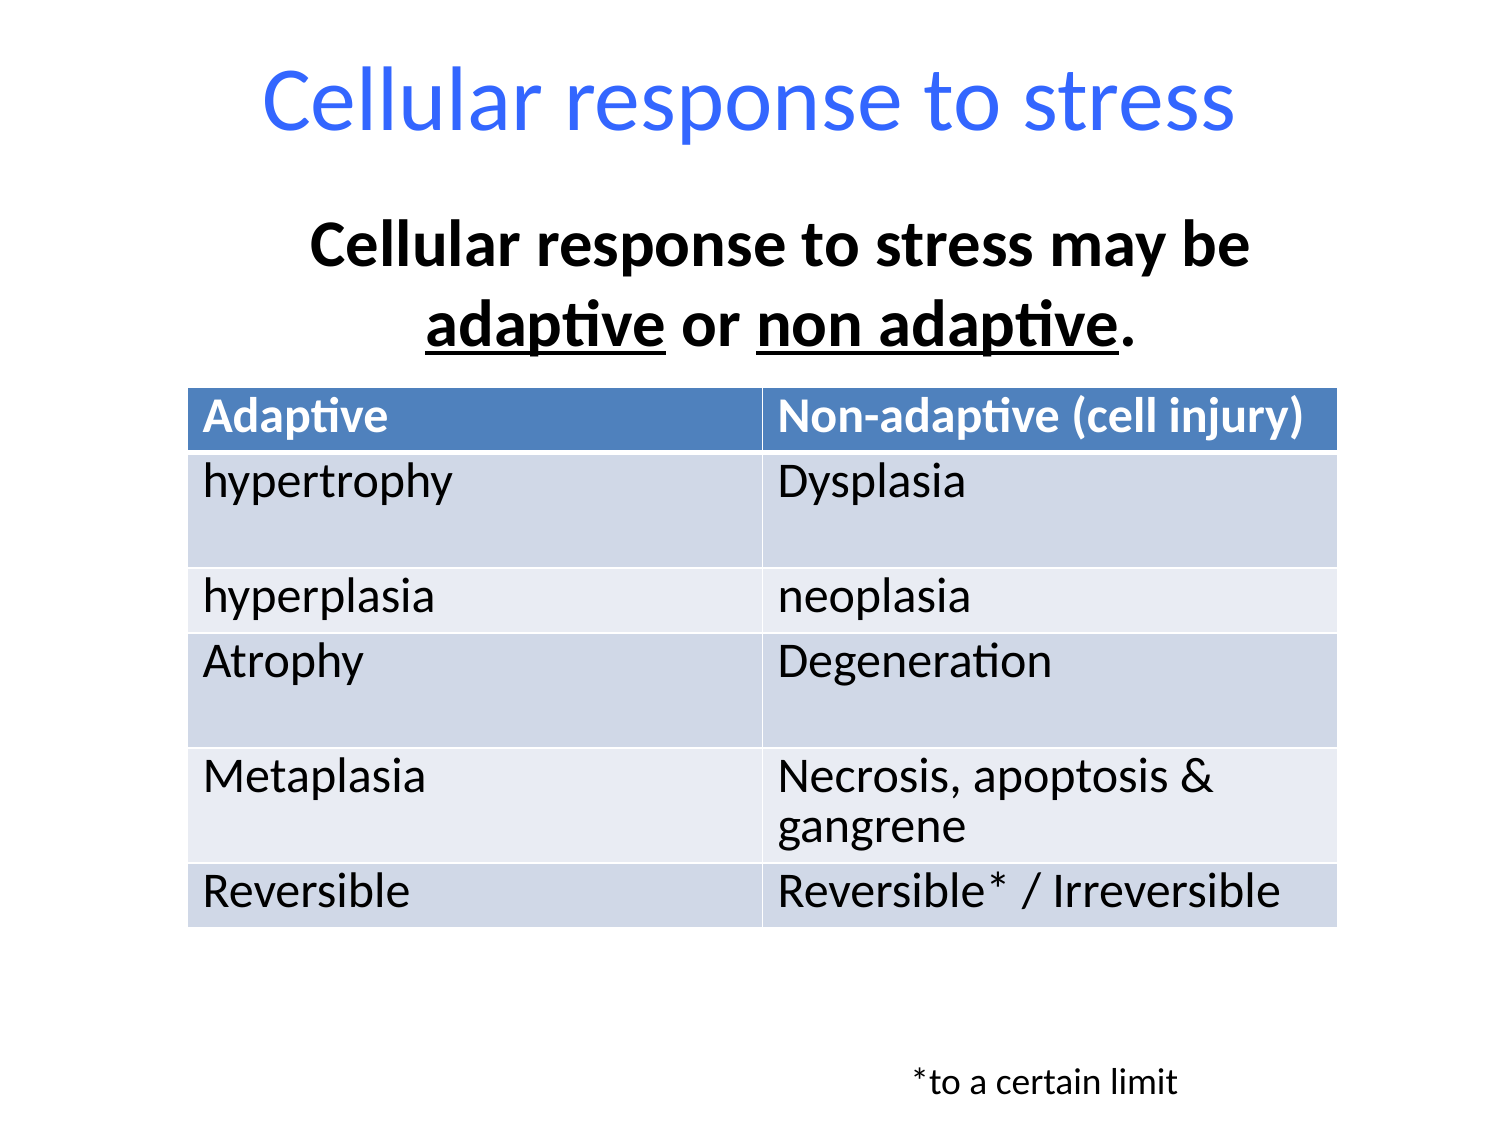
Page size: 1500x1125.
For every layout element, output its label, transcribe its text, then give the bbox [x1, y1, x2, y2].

table_cell neoplasia [763, 569, 1337, 632]
text_box [0, 281, 1500, 1125]
table_cell Necrosis, apoptosis & gangrene [763, 749, 1337, 862]
text_box Cellular response to stress may be adaptive or non adaptive. [224, 192, 1338, 368]
table_cell Metaplasia [188, 749, 762, 862]
text_box *to a certain limit [895, 1049, 1194, 1110]
table_cell Degeneration [763, 634, 1337, 747]
table_cell Dysplasia [763, 455, 1337, 567]
table_cell hyperplasia [188, 569, 762, 632]
table_cell Reversible [188, 864, 762, 927]
title Cellular response to stress [75, 0, 1425, 188]
table_cell Reversible* / Irreversible [763, 864, 1337, 927]
table_cell hypertrophy [188, 455, 762, 567]
table_header Non-adaptive (cell injury) [763, 388, 1337, 450]
table_cell Atrophy [188, 634, 762, 747]
table_header Adaptive [188, 388, 762, 450]
